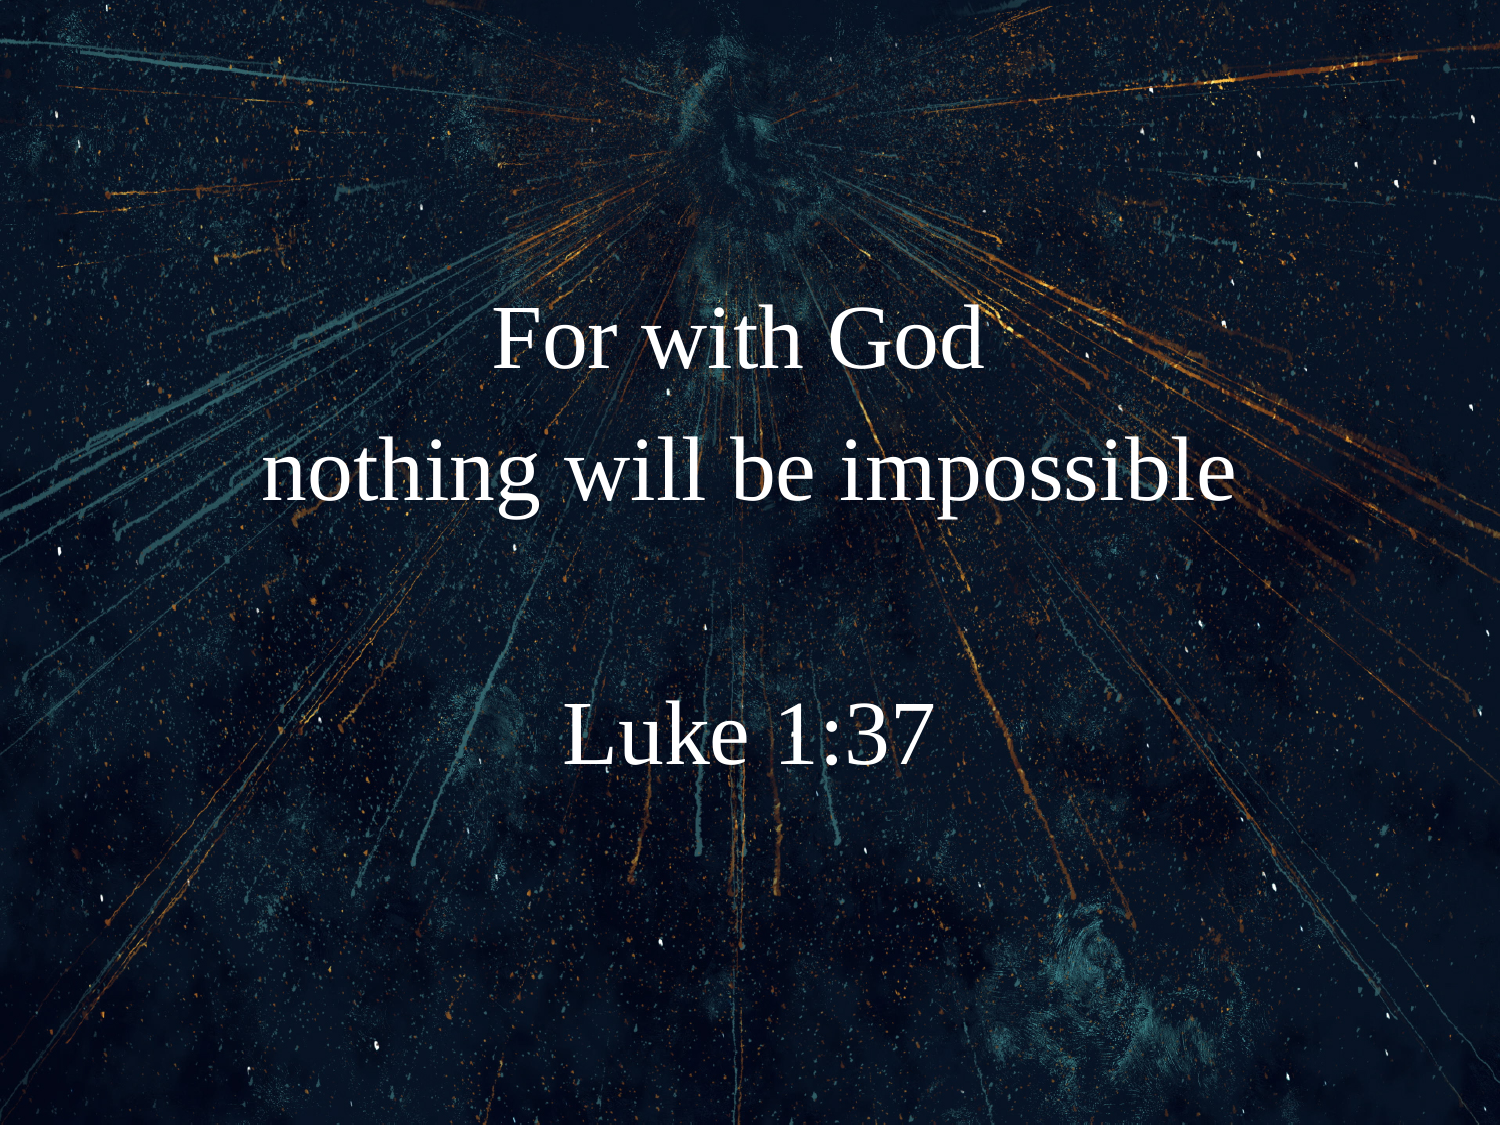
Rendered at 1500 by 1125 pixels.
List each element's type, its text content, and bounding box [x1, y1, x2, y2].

picture [0, 0, 1500, 1125]
title For with God nothing will be impossible Luke 1:37 [37, 425, 1463, 613]
